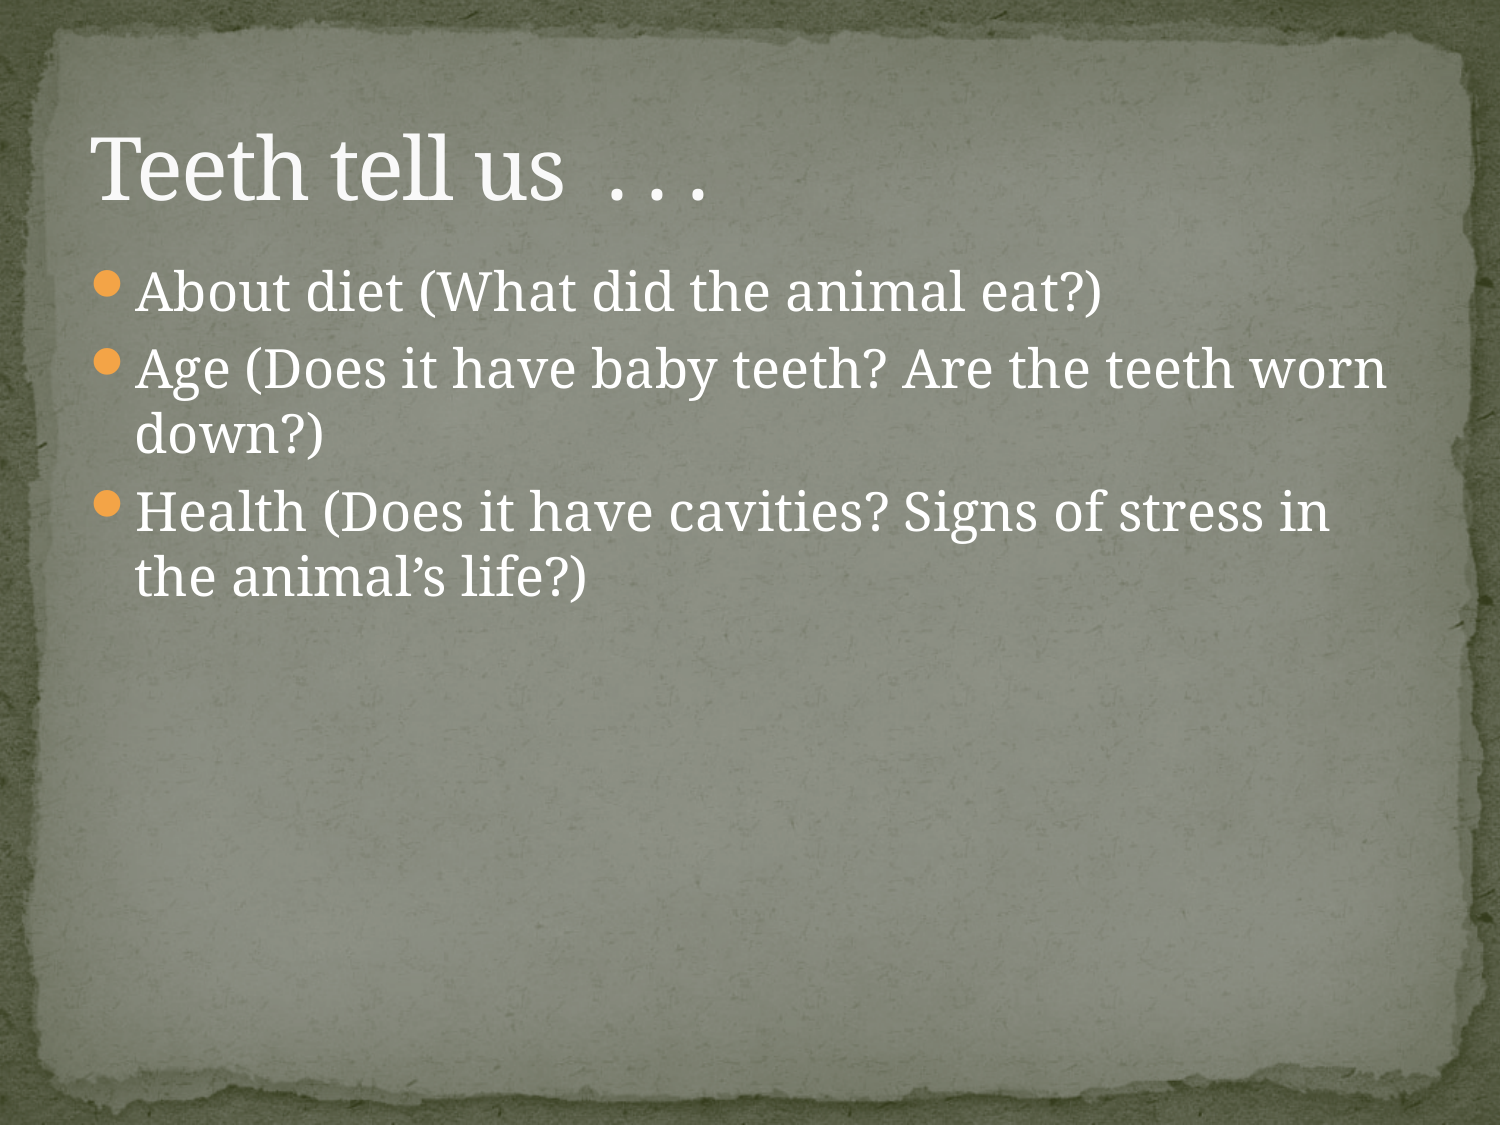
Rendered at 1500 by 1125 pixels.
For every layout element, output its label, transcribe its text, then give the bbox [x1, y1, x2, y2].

title Teeth tell us . . . [74, 24, 1425, 225]
list About diet (What did the animal eat?) Age (Does it have baby teeth? Are the teeth worn down?) Health (Does it have cavities? Signs of stress in the animal’s life?) [75, 249, 1425, 1000]
